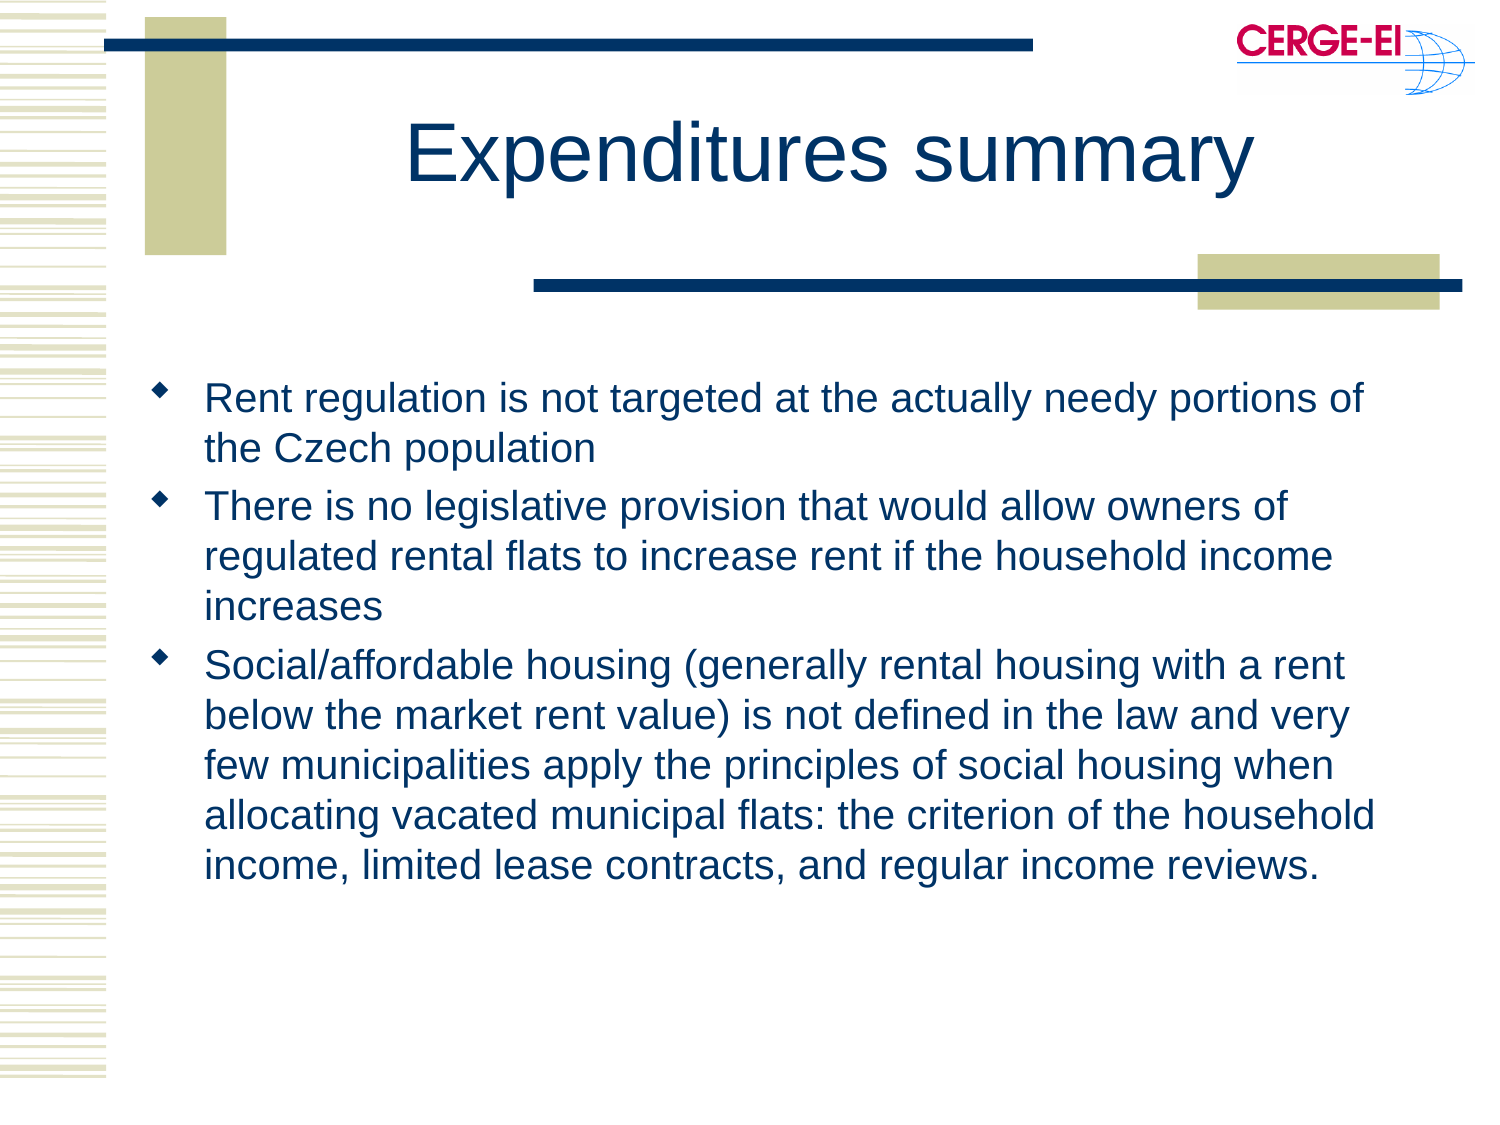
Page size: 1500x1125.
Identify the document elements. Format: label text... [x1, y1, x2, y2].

list Rent regulation is not targeted at the actually needy portions of the Czech population There is no legislative provision that would allow owners of regulated rental flats to increase rent if the household income increases Social/affordable housing (generally rental housing with a rent below the market rent value) is not defined in the law and very few municipalities apply the principles of social housing when allocating vacated municipal flats: the criterion of the household income, limited lease contracts, and regular income reviews. [132, 363, 1439, 1001]
title Expenditures summary [224, 74, 1436, 238]
picture [1237, 24, 1475, 95]
